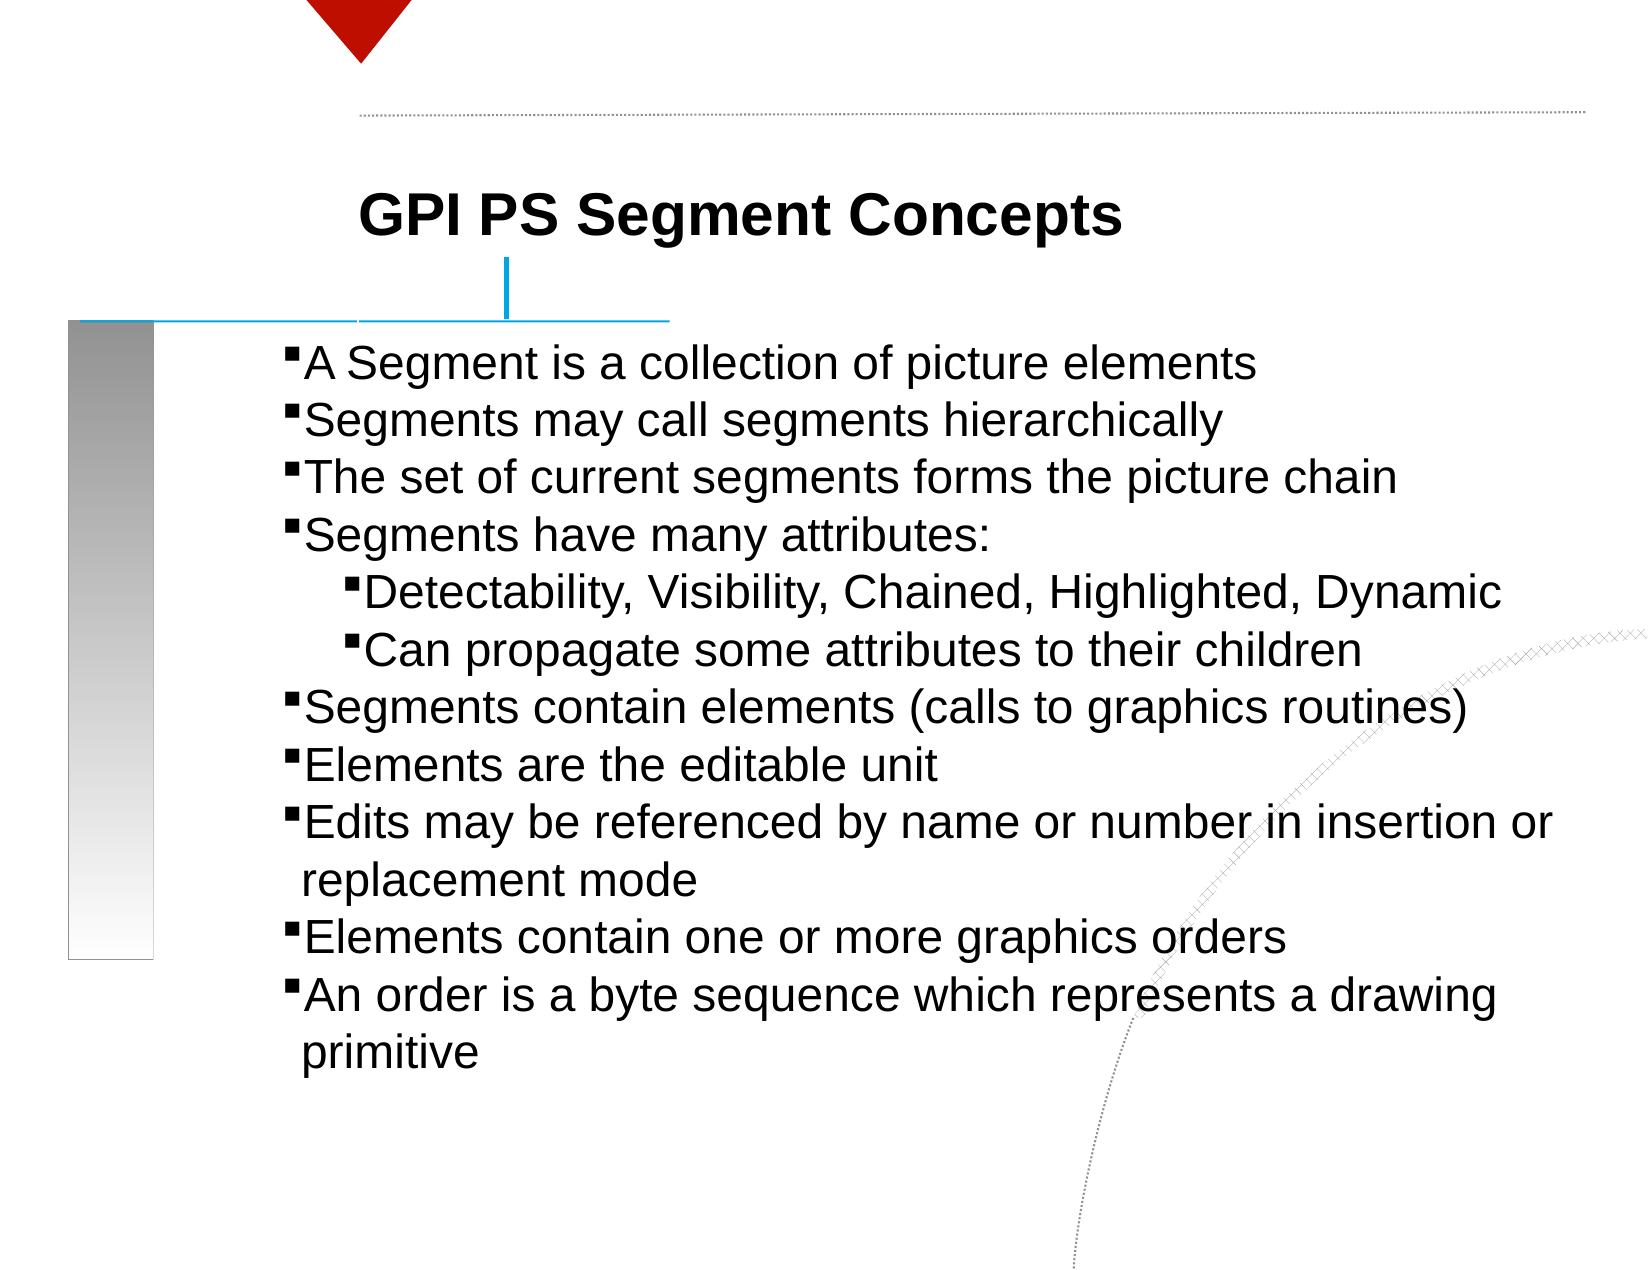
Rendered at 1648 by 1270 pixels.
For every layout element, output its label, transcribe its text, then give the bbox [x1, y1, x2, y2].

text_box A Segment is a collection of picture elements Segments may call segments hierarchically The set of current segments forms the picture chain Segments have many attributes: Detectability, Visibility, Chained, Highlighted, Dynamic Can propagate some attributes to their children Segments contain elements (calls to graphics routines) Elements are the editable unit Edits may be referenced by name or number in insertion or replacement mode Elements contain one or more graphics orders An order is a byte sequence which represents a drawing primitive [281, 331, 1586, 1079]
text_box GPI PS Segment Concepts [358, 105, 1578, 331]
